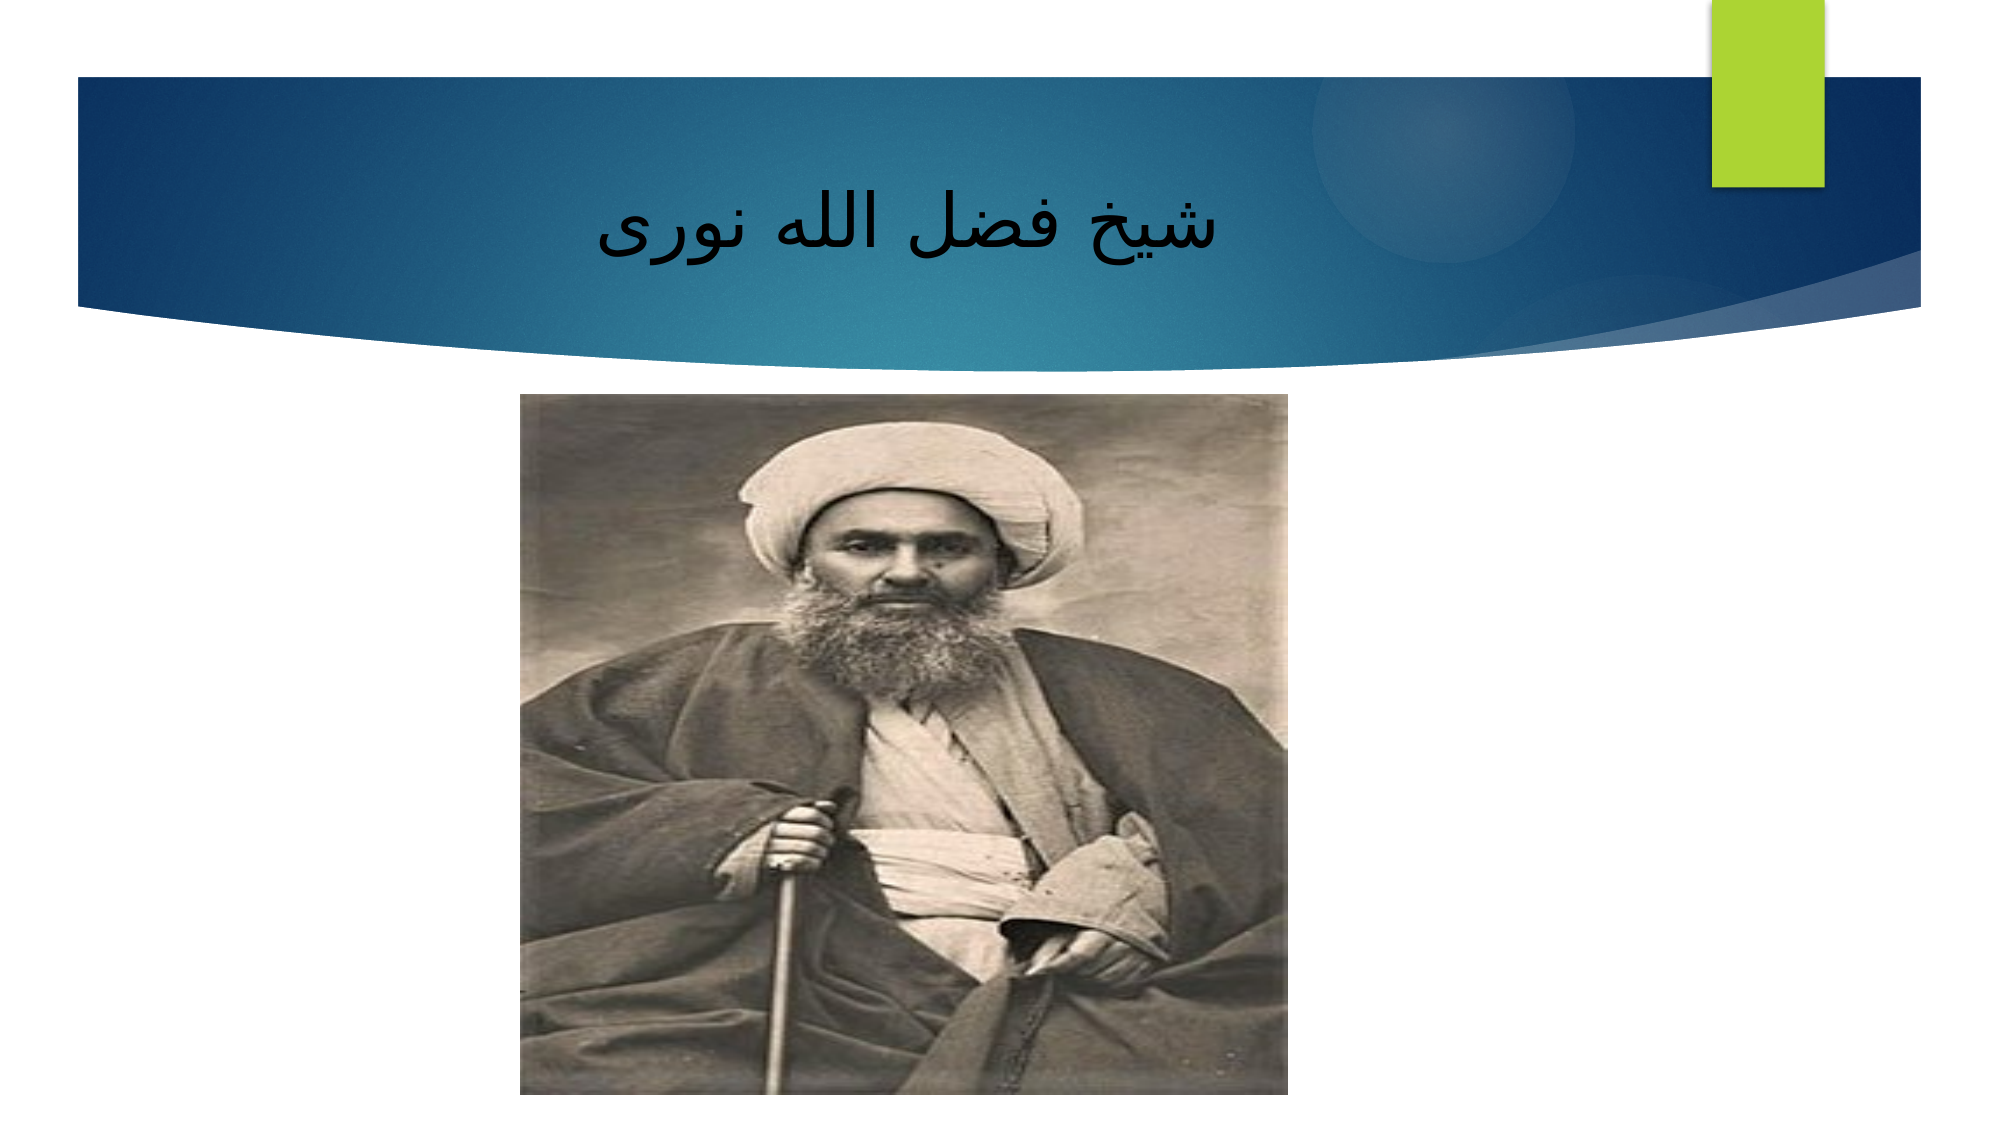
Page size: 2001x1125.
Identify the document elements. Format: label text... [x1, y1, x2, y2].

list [520, 394, 1288, 1096]
title شیخ فضل الله نوری [189, 159, 1627, 276]
